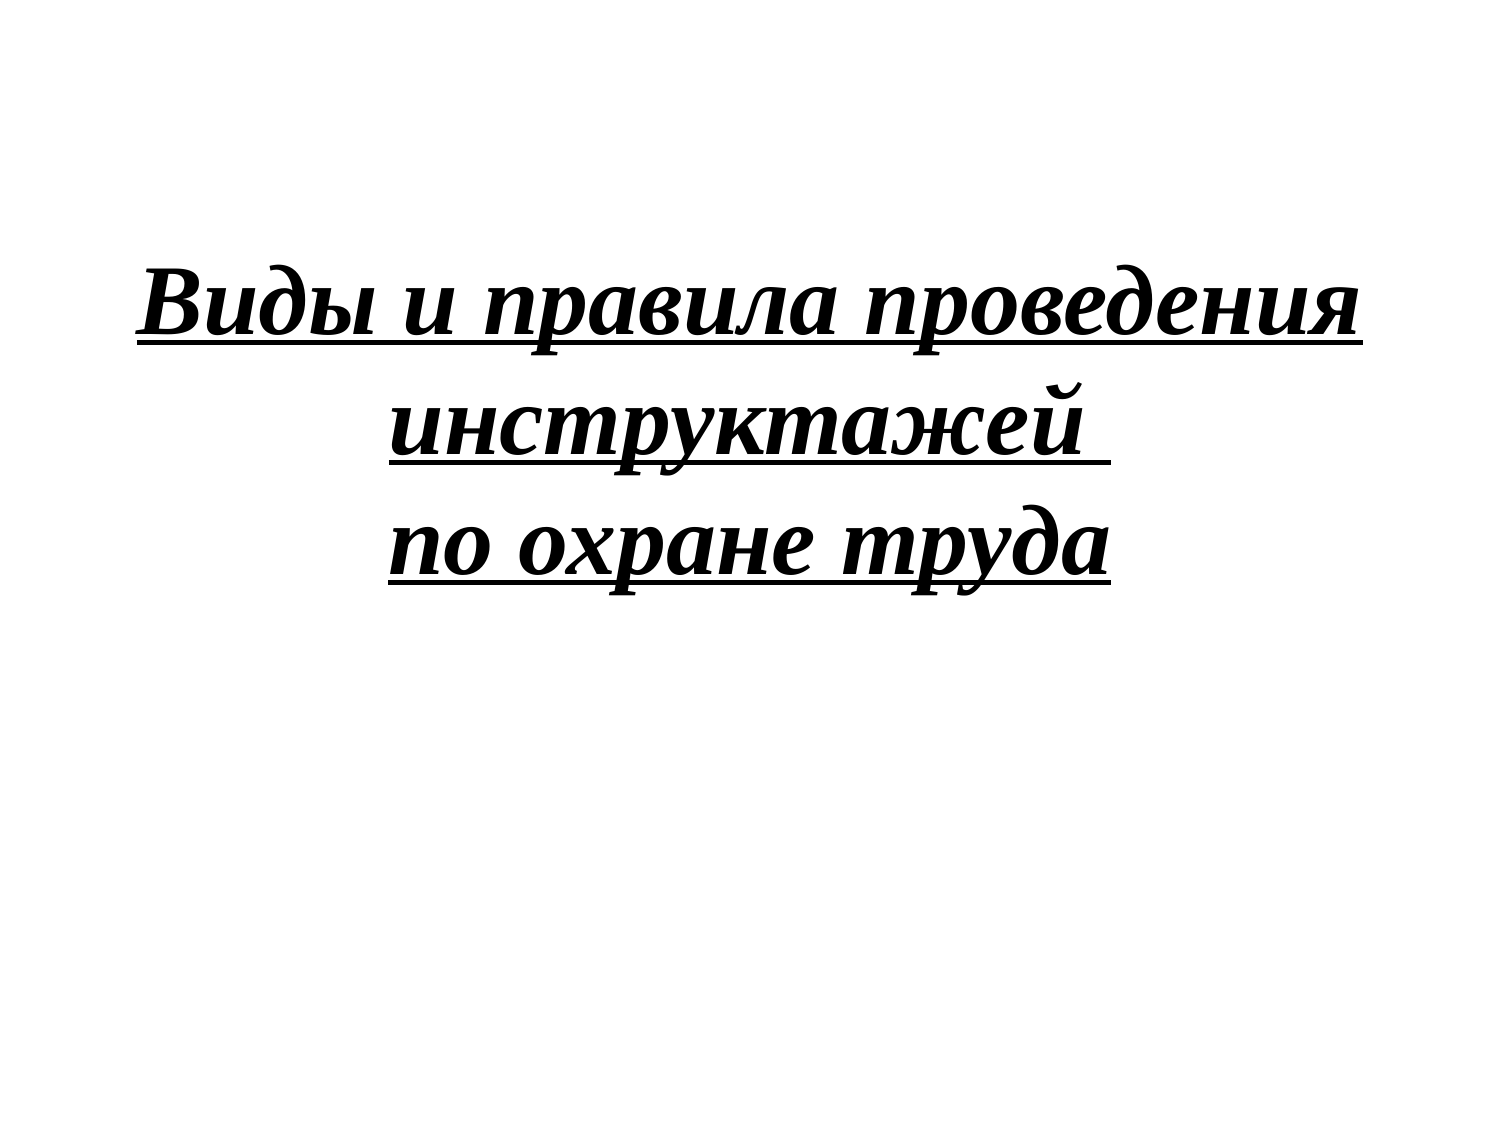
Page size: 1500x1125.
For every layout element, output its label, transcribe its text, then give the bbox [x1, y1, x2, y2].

title Виды и правила проведения инструктажей по охране труда [75, 45, 1425, 894]
